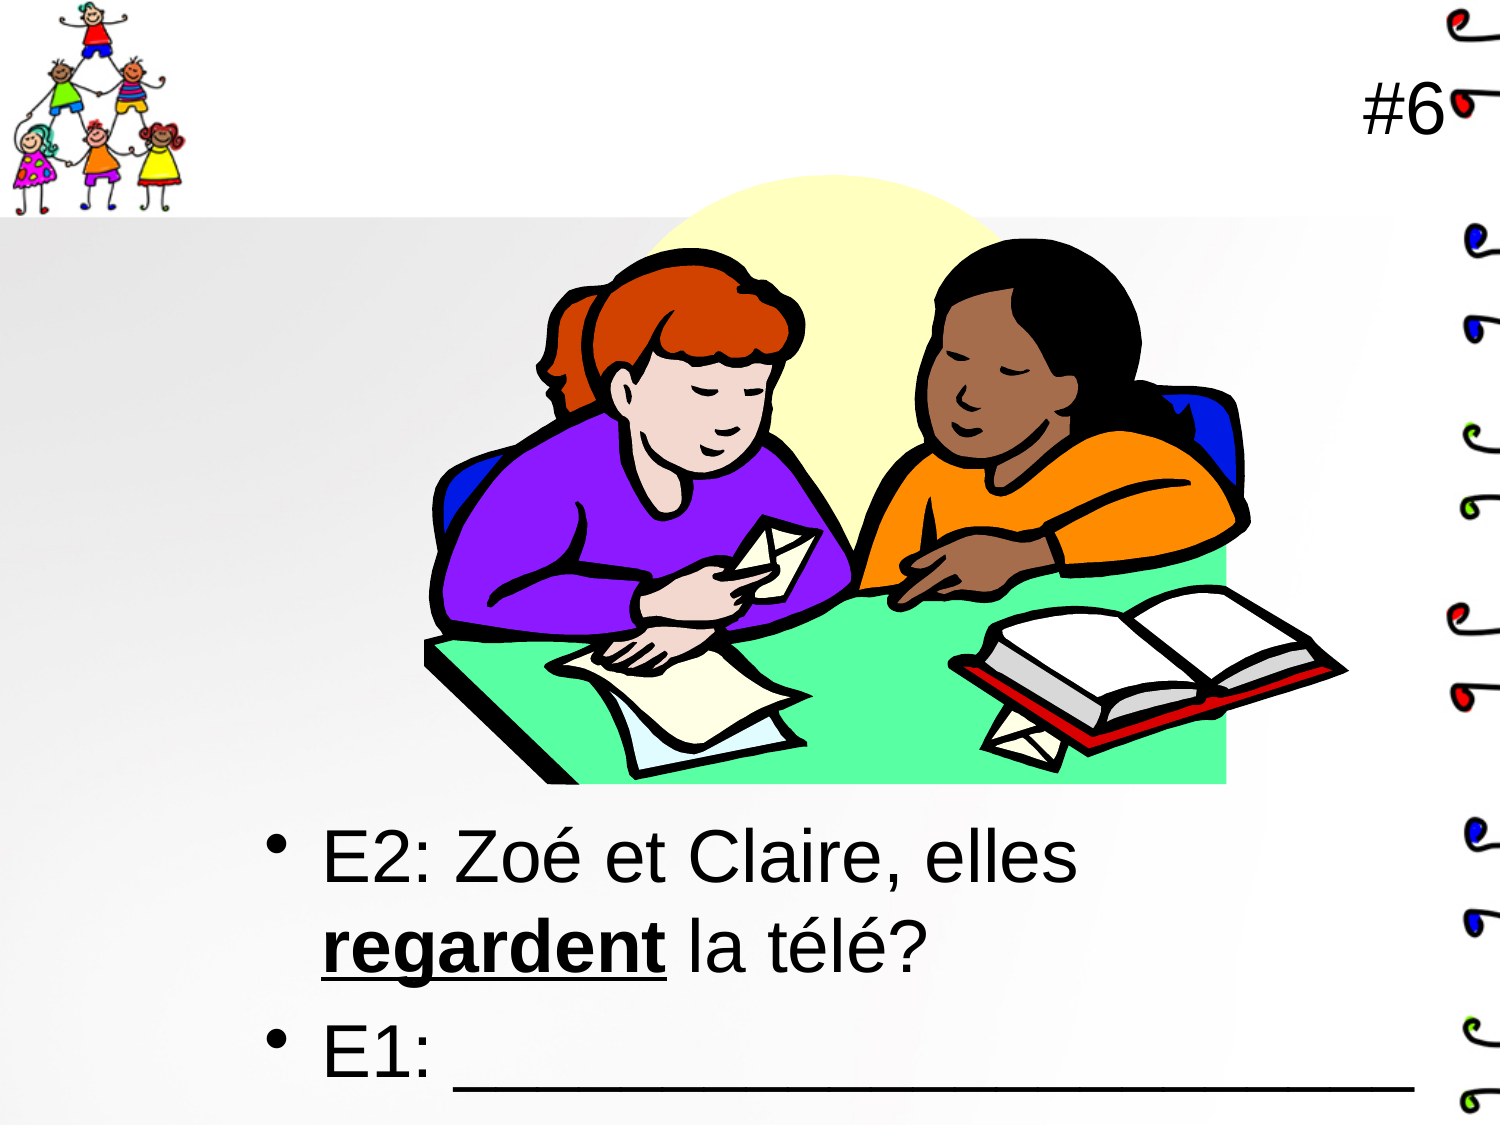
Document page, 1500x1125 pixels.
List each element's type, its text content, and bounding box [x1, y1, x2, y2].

picture [0, 0, 1500, 1125]
list E2: Zoé et Claire, elles regardent la télé? E1: _______________________ [249, 799, 1438, 1063]
title #6 [212, 16, 1463, 192]
